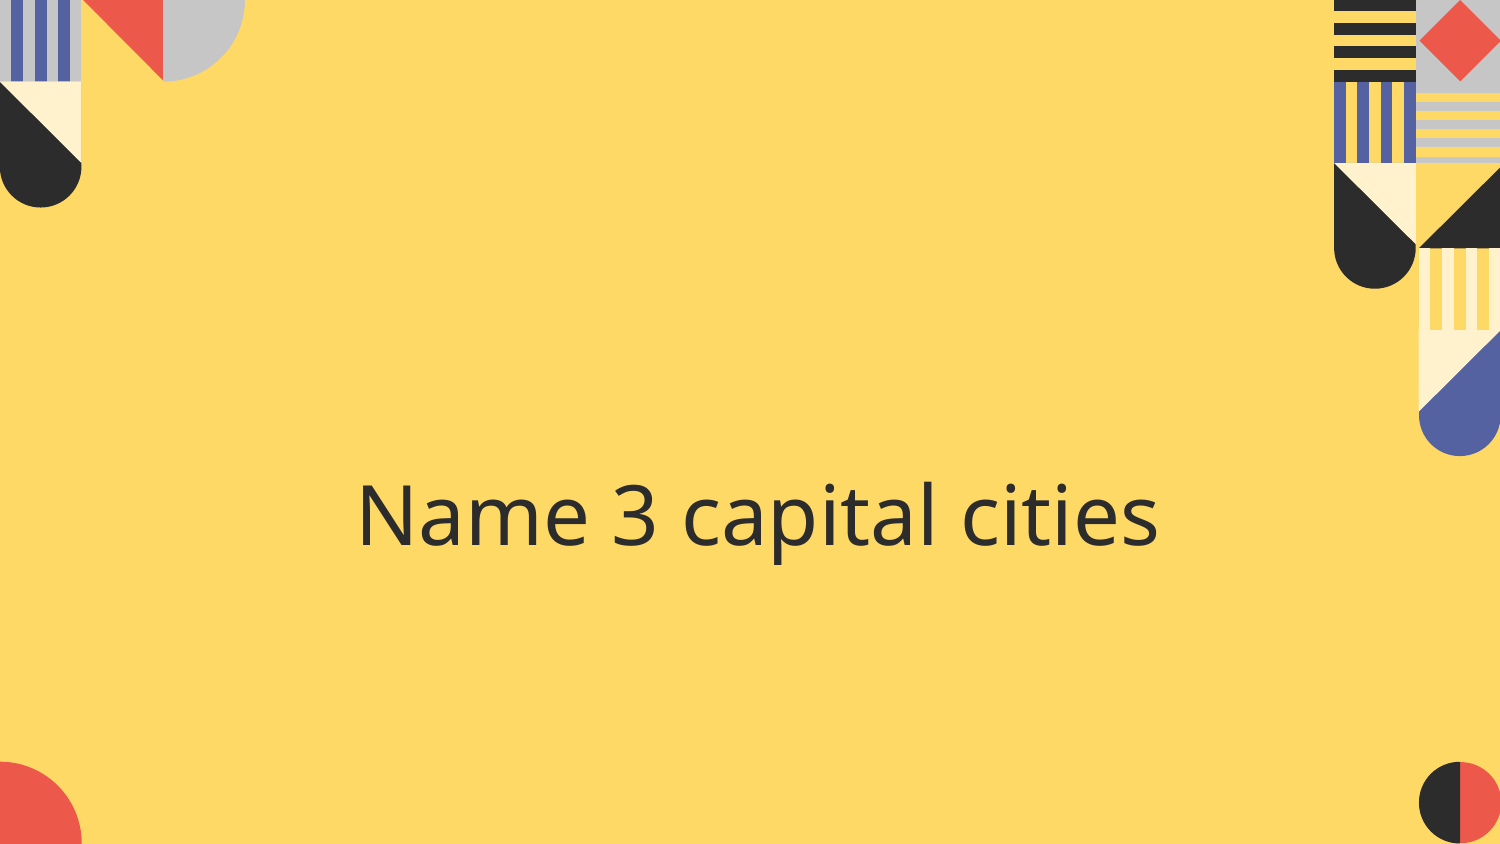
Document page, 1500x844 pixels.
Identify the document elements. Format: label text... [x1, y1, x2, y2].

list Name 3 capital cities [152, 257, 1340, 755]
